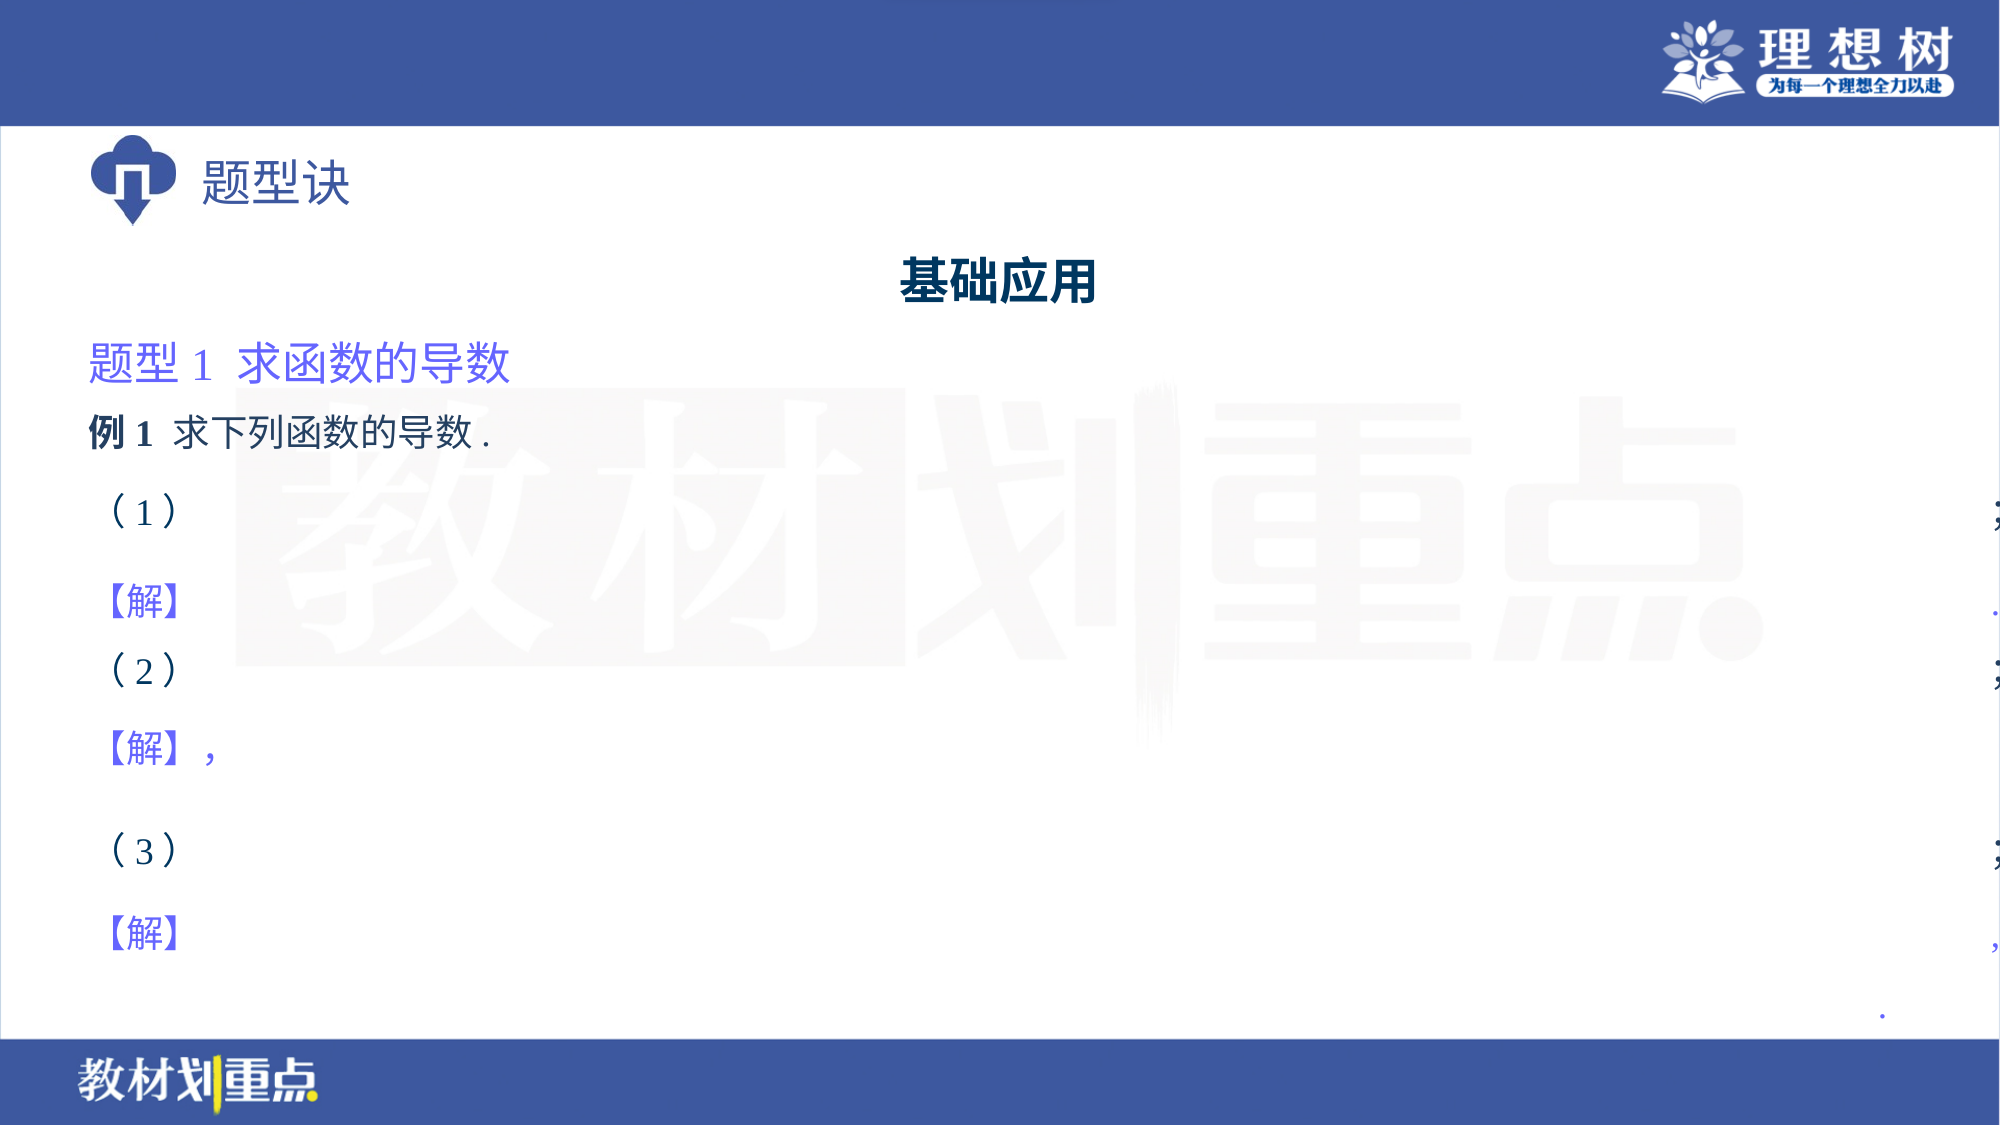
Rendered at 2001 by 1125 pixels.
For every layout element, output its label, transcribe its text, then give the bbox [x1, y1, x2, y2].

text_box 基础应用 [88, 224, 1911, 303]
picture [0, 0, 2000, 1125]
text_box 题型1 求函数的导数 [88, 309, 1911, 381]
text_box 例1 求下列函数的导数. [88, 389, 1911, 447]
text_box 题型诀 [200, 138, 497, 224]
